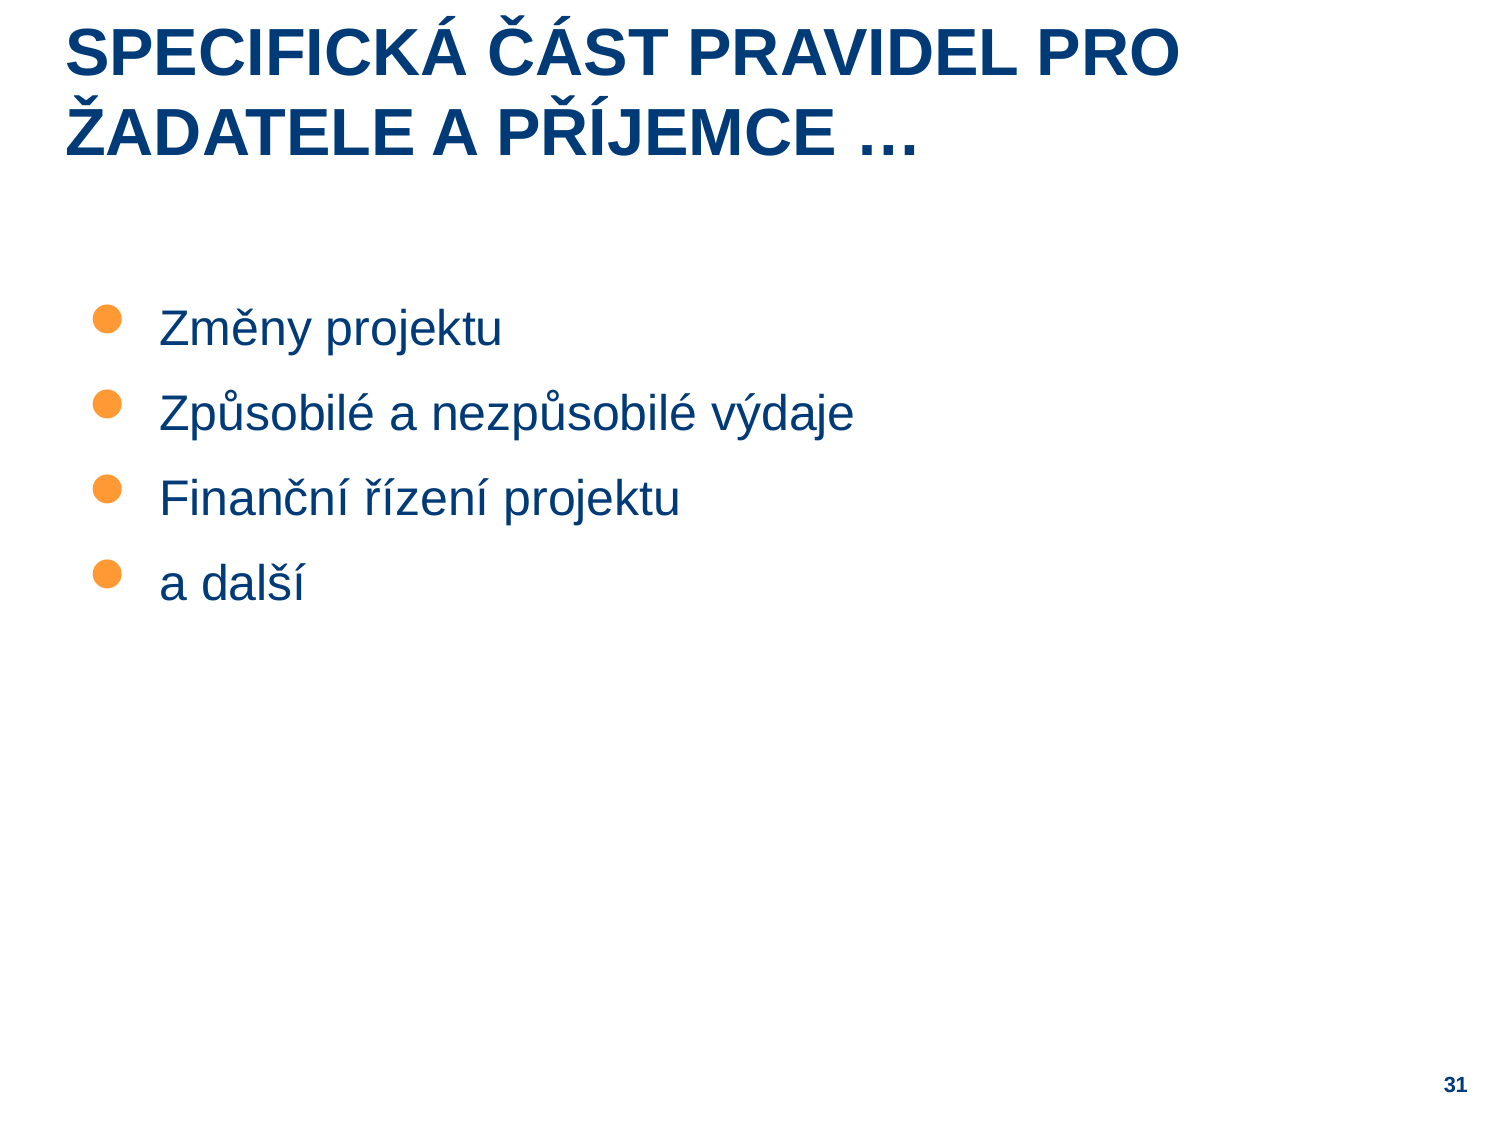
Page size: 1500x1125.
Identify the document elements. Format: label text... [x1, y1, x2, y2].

slide_number 31 [1417, 1068, 1495, 1099]
title Specifická část pravidel pro žadatele a příjemce … [59, 0, 1441, 178]
list Změny projektu Způsobilé a nezpůsobilé výdaje Finanční řízení projektu a další [88, 295, 1412, 1004]
